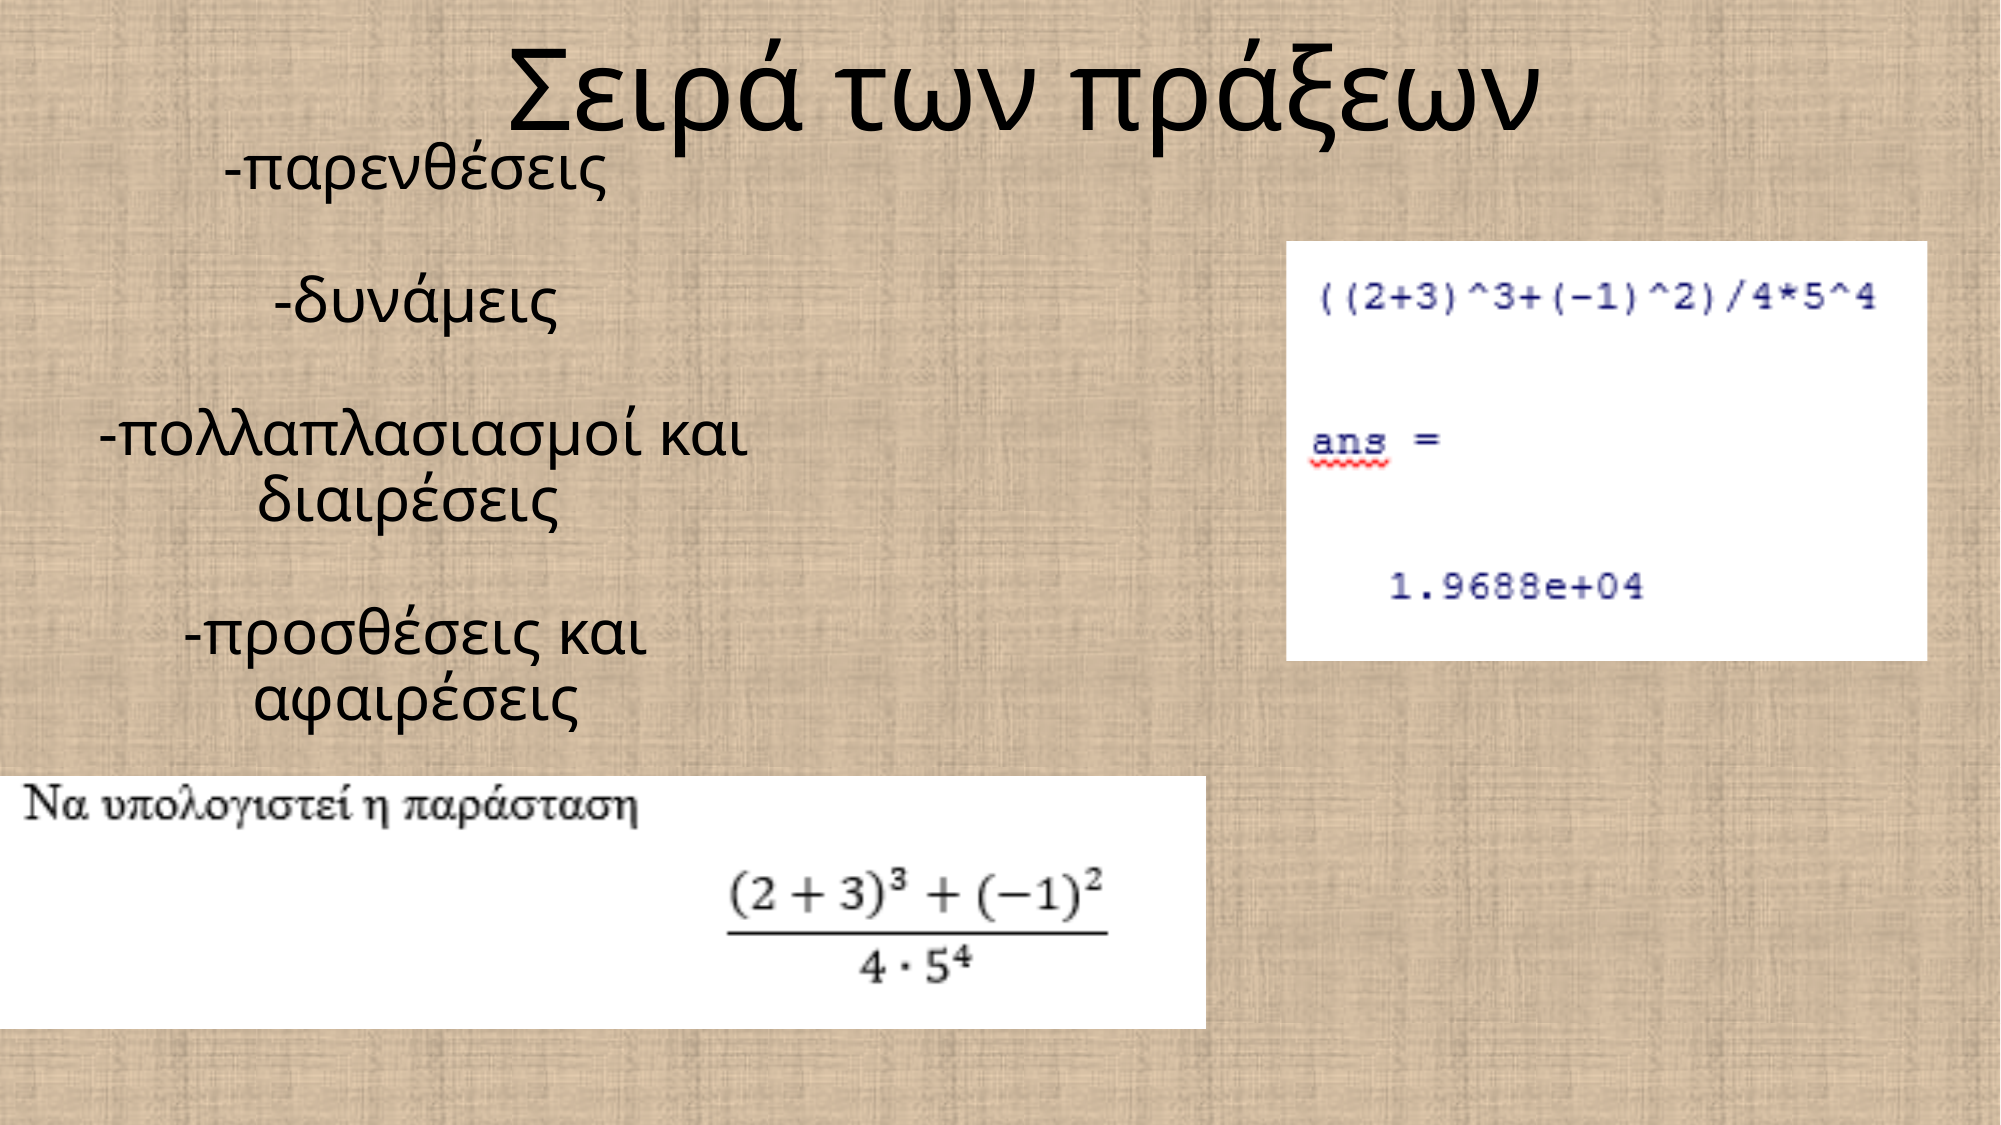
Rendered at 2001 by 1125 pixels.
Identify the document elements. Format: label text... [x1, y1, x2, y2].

title Σειρά των πράξεων [275, 24, 1776, 163]
picture [0, 776, 1207, 1029]
picture [1286, 241, 1928, 663]
text_box -παρενθέσεις -δυνάμεις -πολλαπλασιασμοί και διαιρέσεις -προσθέσεις και αφαιρέσεις [16, 124, 815, 742]
